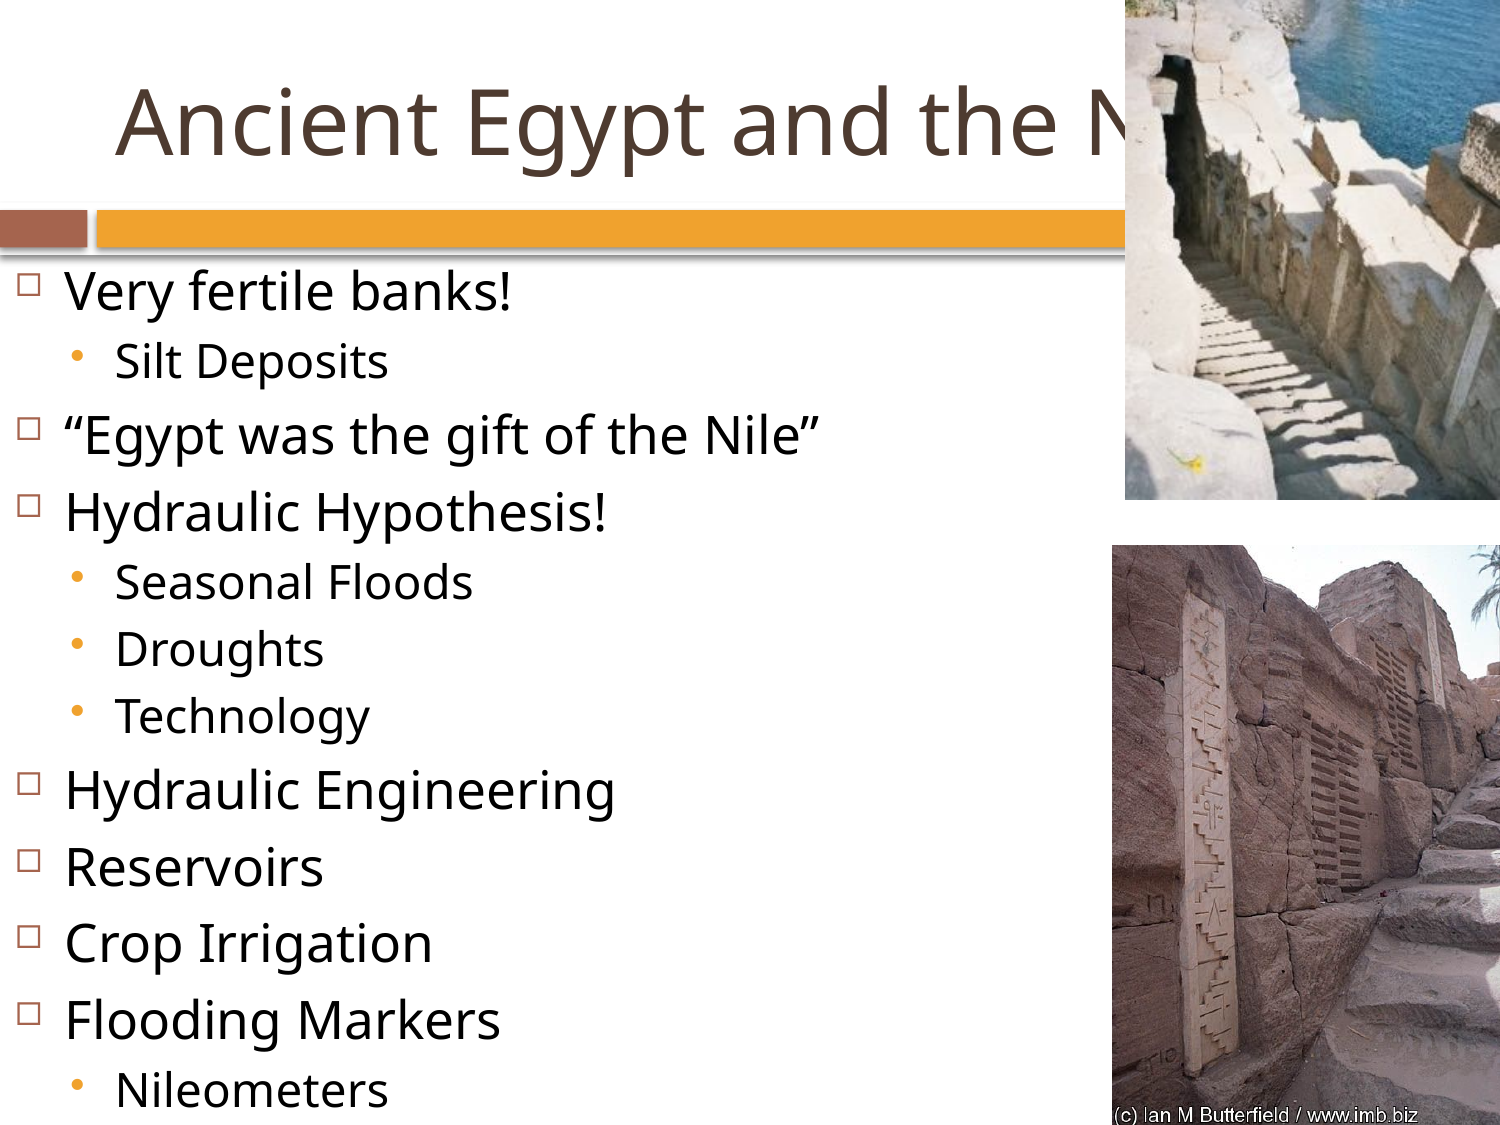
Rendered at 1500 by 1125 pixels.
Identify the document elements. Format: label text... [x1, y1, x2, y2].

picture [1124, 0, 1500, 501]
list Very fertile banks! Silt Deposits “Egypt was the gift of the Nile” Hydraulic Hypothesis! Seasonal Floods Droughts Technology Hydraulic Engineering Reservoirs Crop Irrigation Flooding Markers Nileometers [0, 249, 1438, 1125]
title Ancient Egypt and the Nile [100, 37, 1118, 200]
picture [1112, 545, 1500, 1125]
